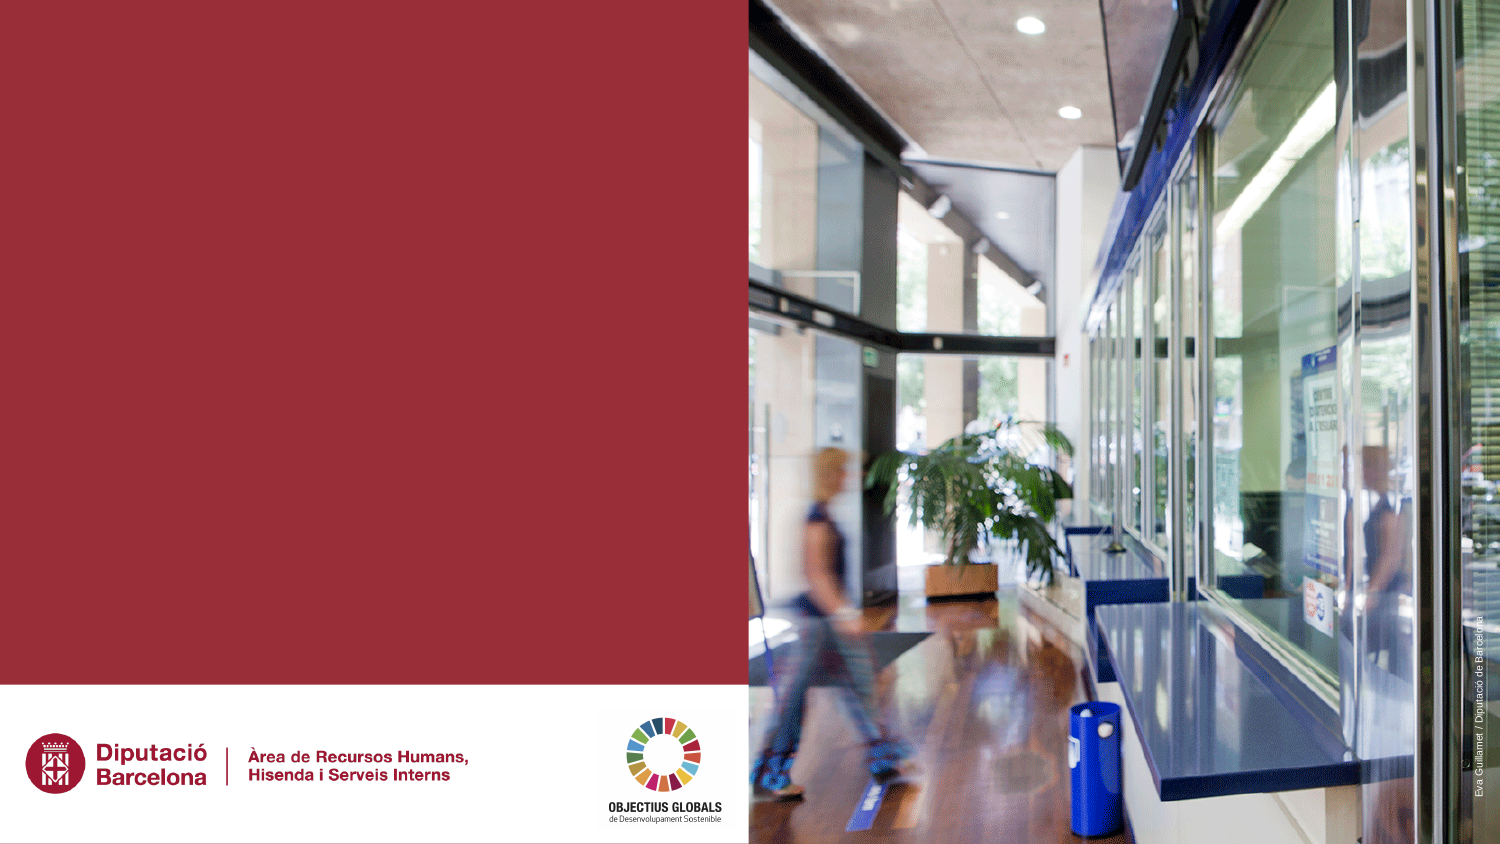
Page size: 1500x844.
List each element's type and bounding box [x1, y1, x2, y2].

picture [748, 0, 1500, 844]
picture [596, 709, 736, 830]
picture [25, 733, 468, 794]
